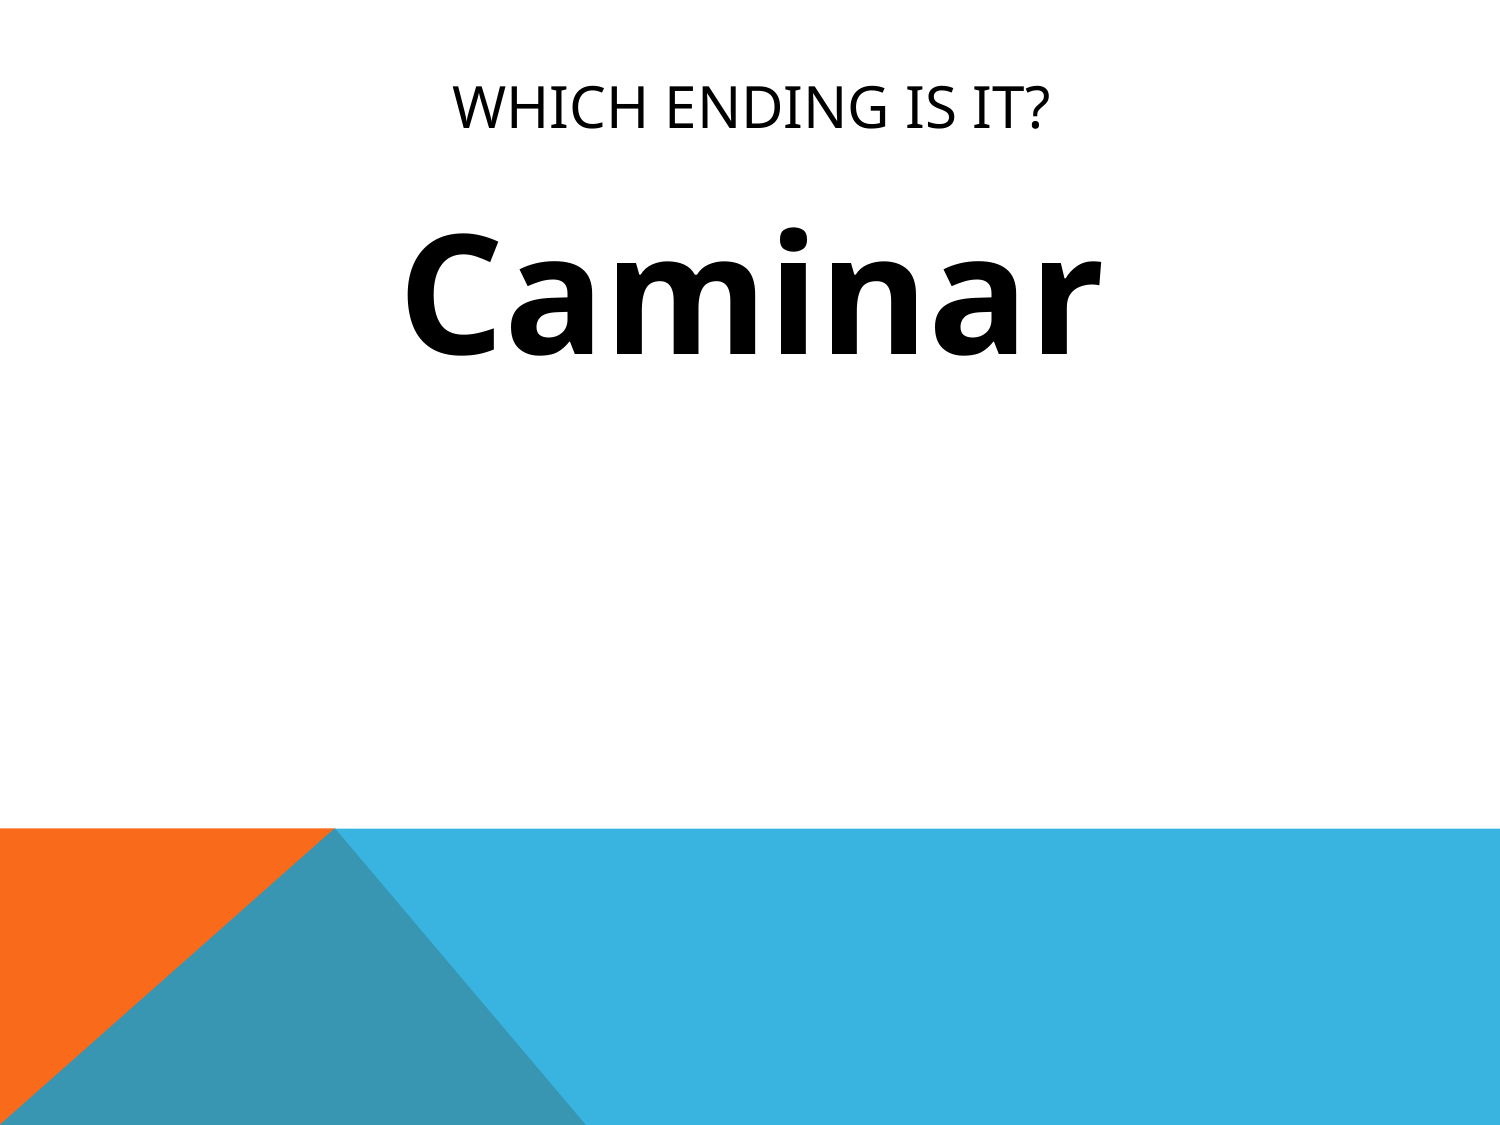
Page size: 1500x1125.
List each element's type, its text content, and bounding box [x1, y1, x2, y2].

title Which ending is it? [135, 60, 1369, 150]
list Caminar [135, 180, 1369, 768]
